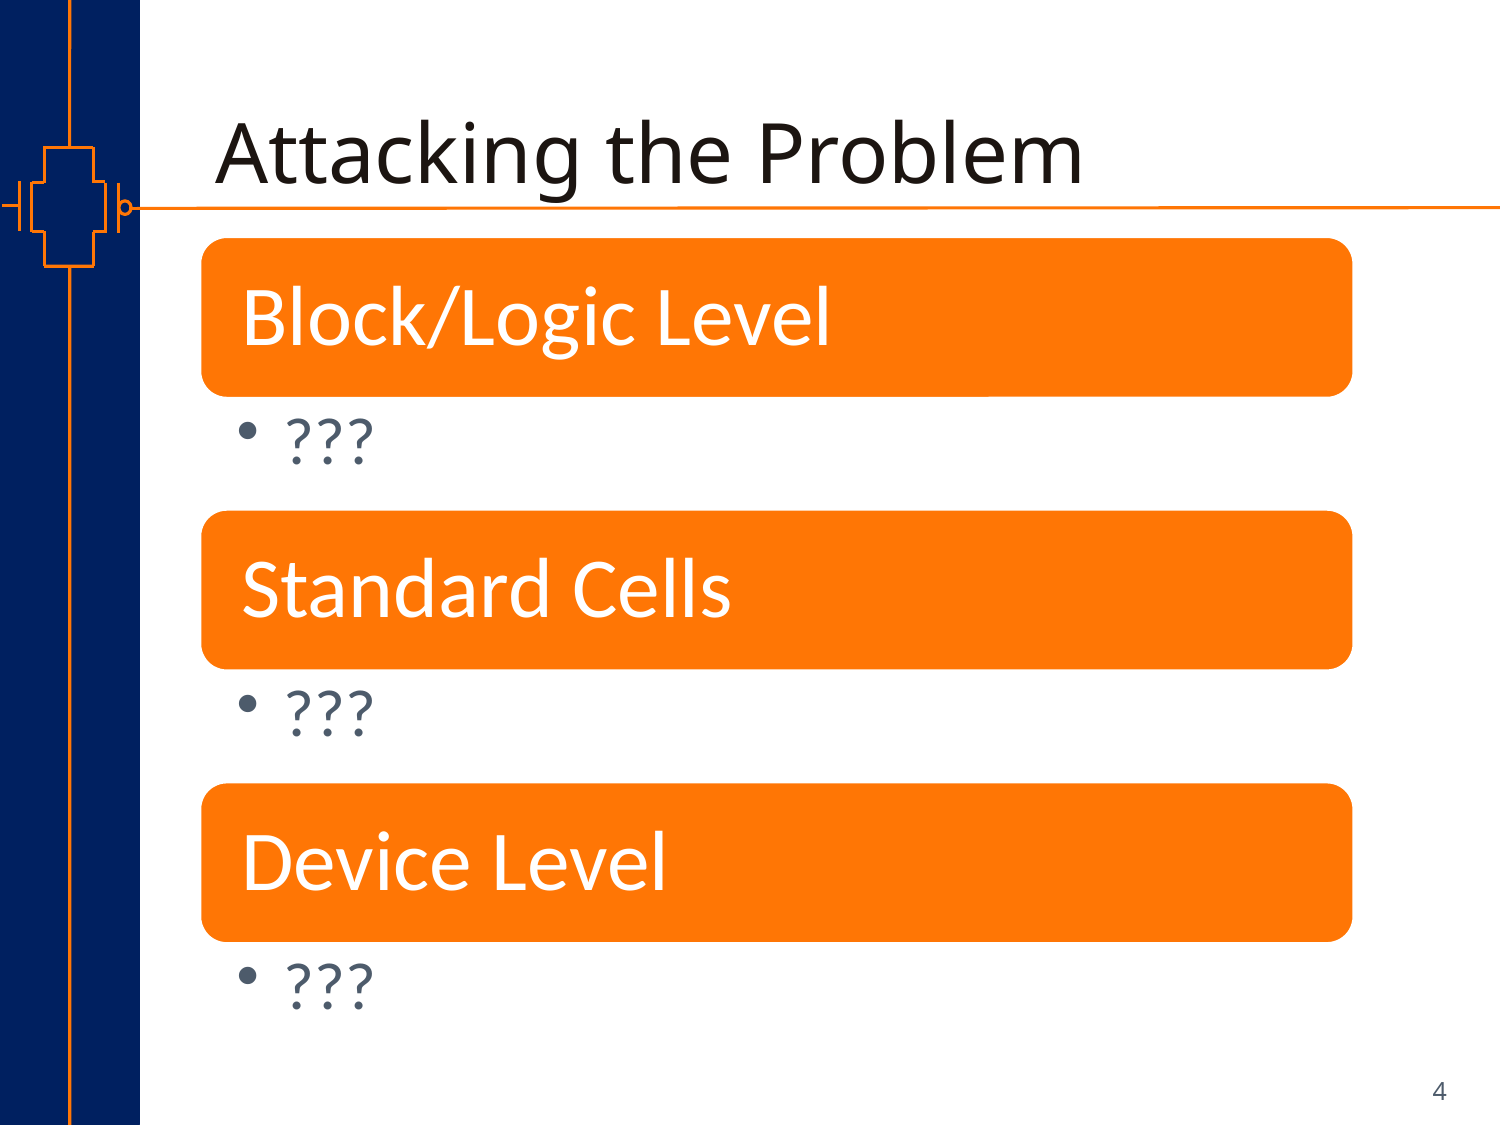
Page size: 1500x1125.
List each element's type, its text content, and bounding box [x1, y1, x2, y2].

title Attacking the Problem [200, 20, 1388, 208]
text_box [199, 228, 1354, 1063]
slide_number 4 [1417, 1062, 1488, 1123]
